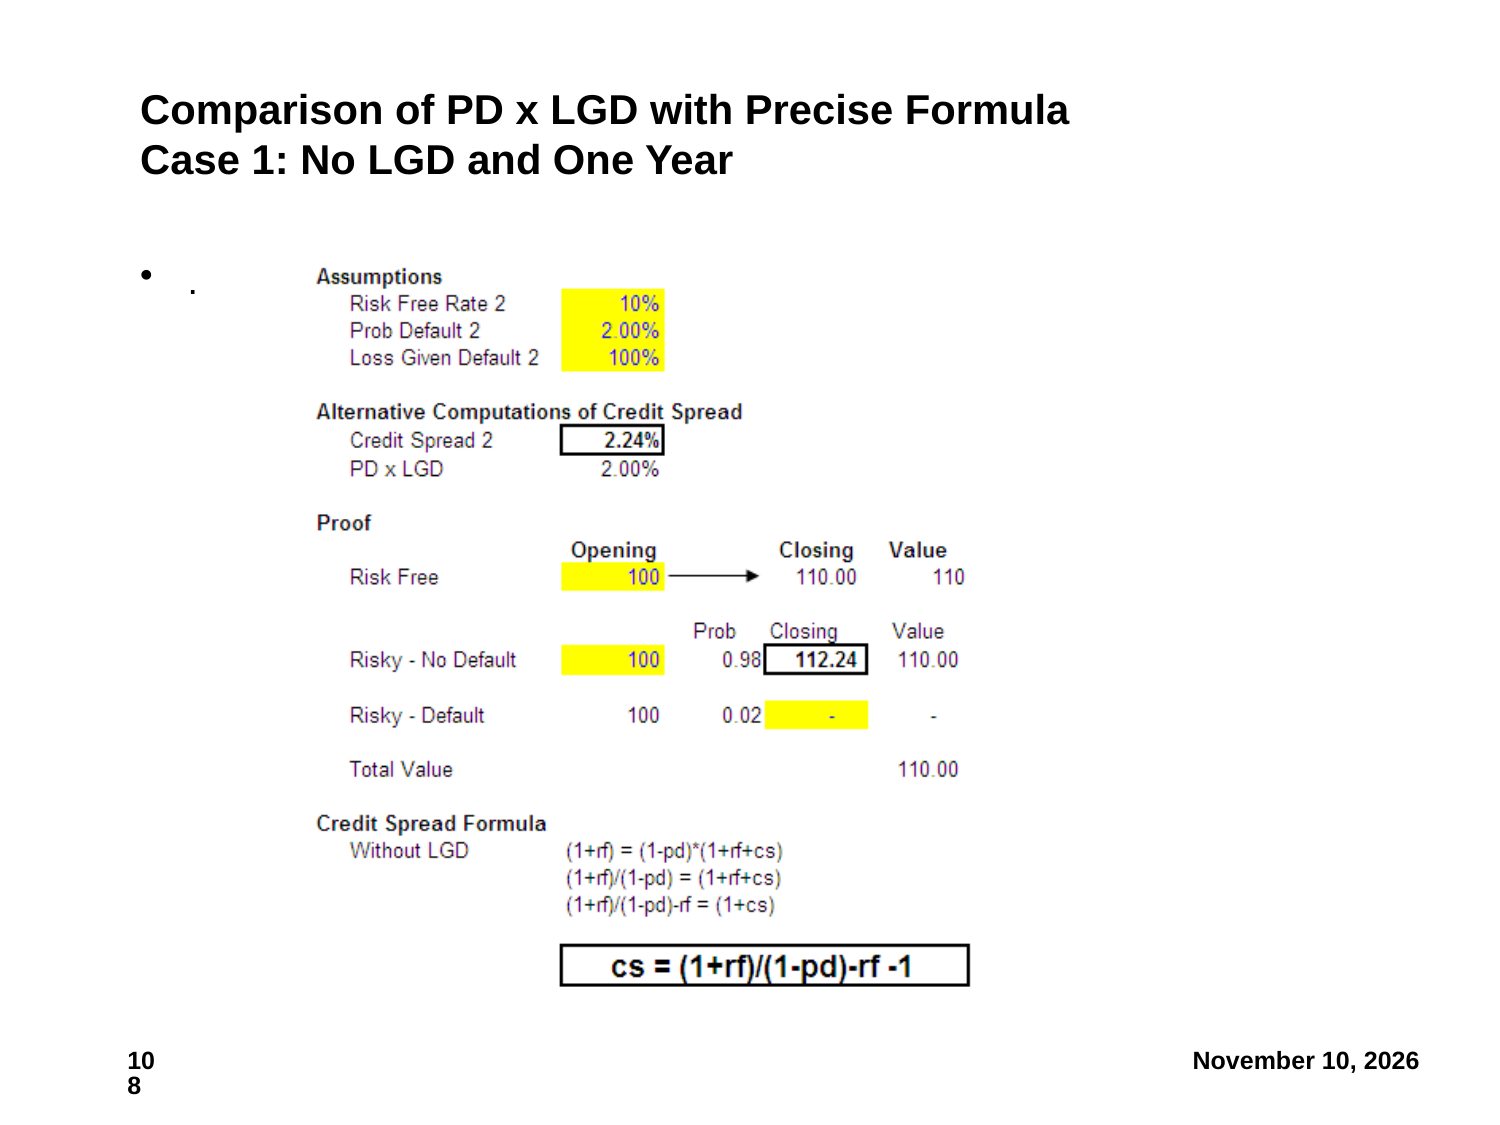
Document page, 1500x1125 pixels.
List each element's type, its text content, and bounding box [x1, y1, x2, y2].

list . [124, 249, 1413, 1001]
picture [312, 262, 1073, 1014]
title Comparison of PD x LGD with Precise Formula Case 1: No LGD and One Year [124, 74, 1376, 226]
